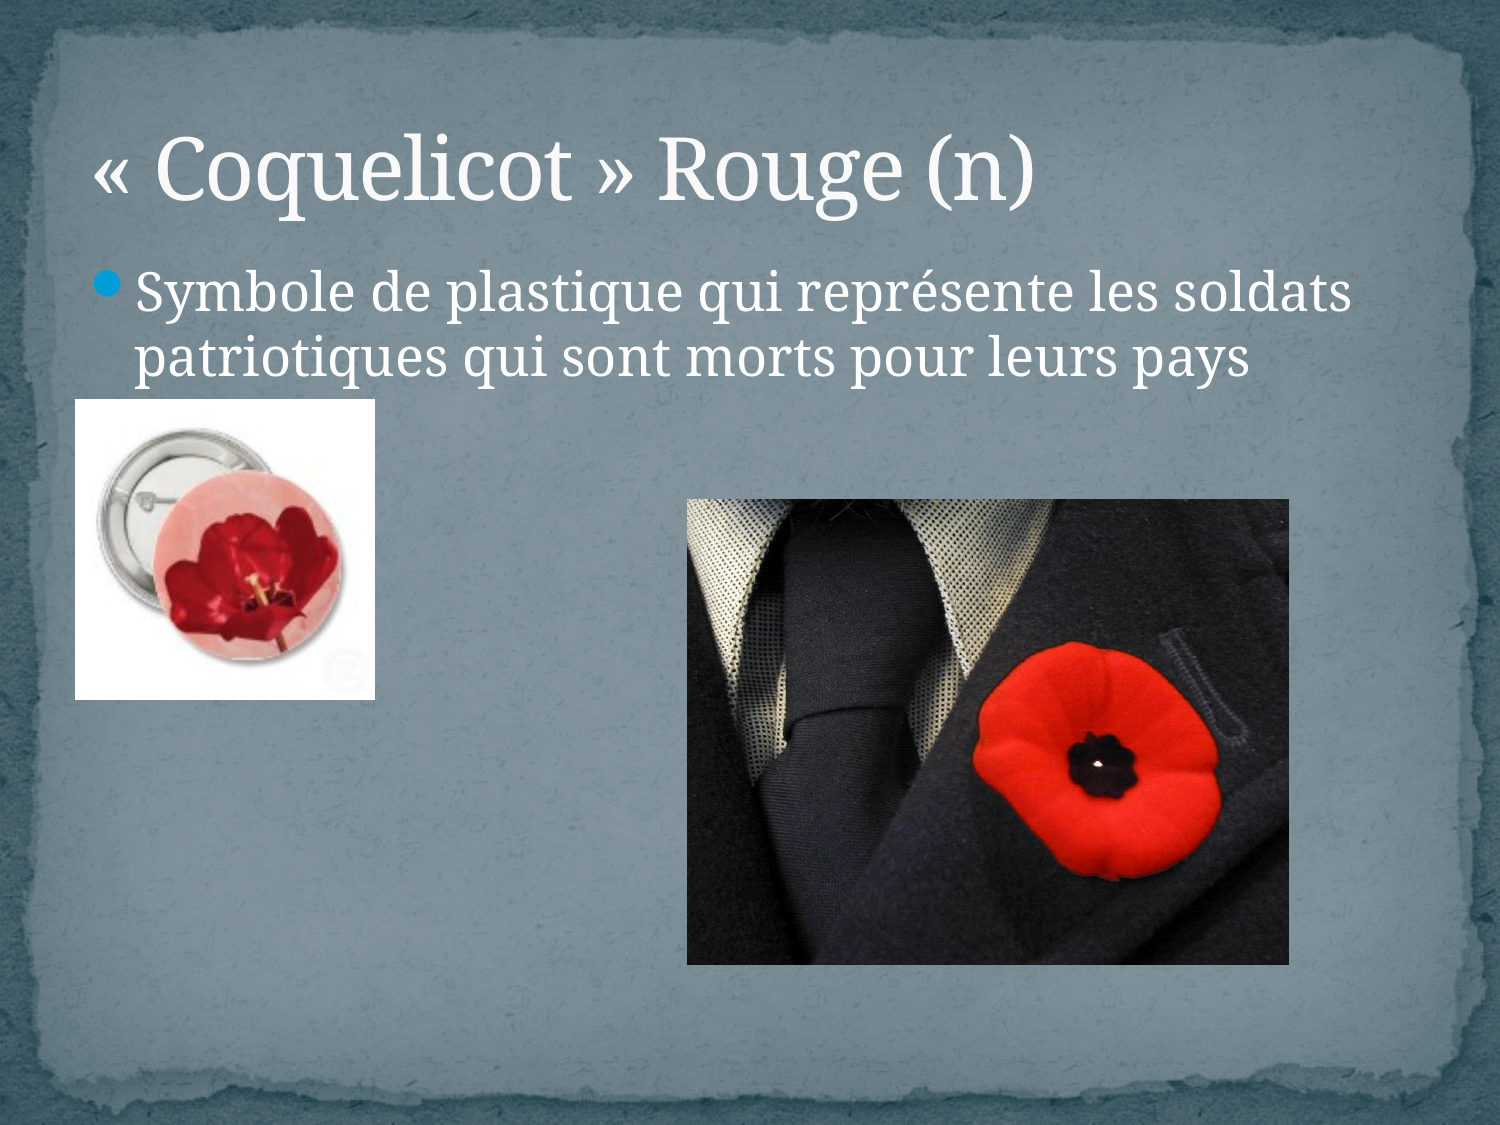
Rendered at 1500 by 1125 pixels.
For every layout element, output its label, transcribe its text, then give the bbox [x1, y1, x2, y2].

title « Coquelicot » Rouge (n) [74, 24, 1425, 225]
picture [75, 399, 375, 700]
picture [687, 499, 1290, 965]
list Symbole de plastique qui représente les soldats patriotiques qui sont morts pour leurs pays [75, 249, 1425, 1000]
